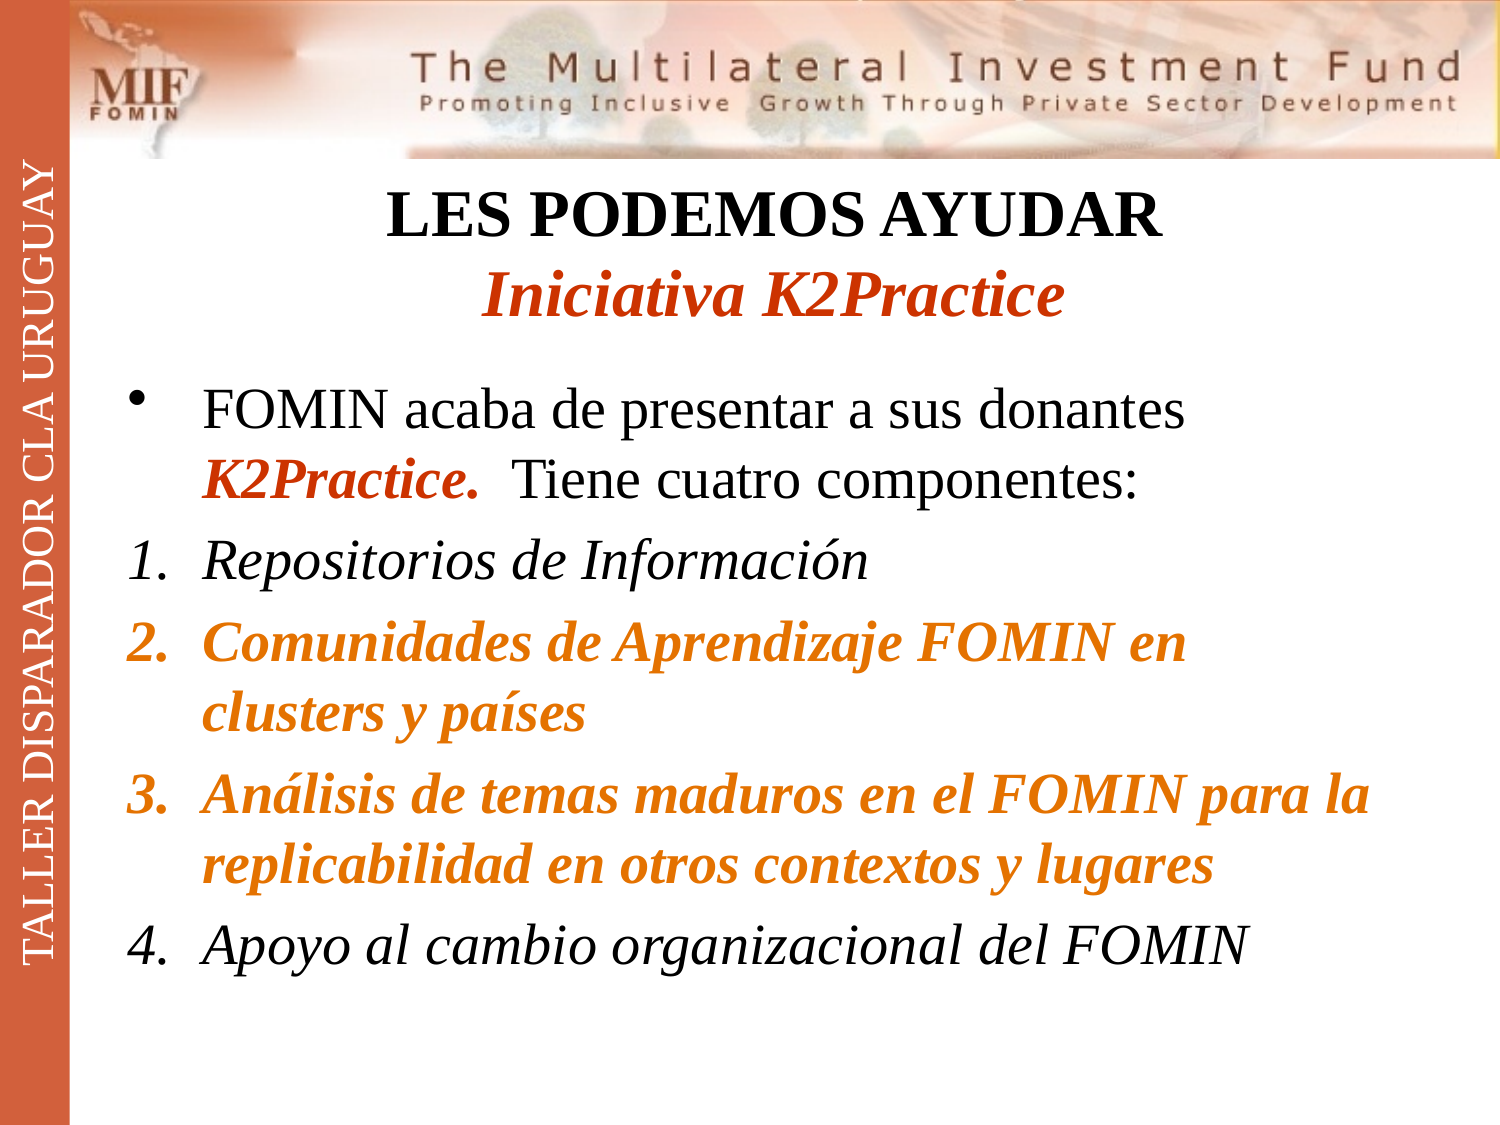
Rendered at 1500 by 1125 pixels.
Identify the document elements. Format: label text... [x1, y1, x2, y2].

text_box LES PODEMOS AYUDAR Iniciativa K2Practice [174, 174, 1375, 325]
text_box TALLER DISPARADOR CLA URUGUAY [0, 0, 70, 1125]
text_box FOMIN acaba de presentar a sus donantes K2Practice. Tiene cuatro componentes: Repositorios de Información Comunidades de Aprendizaje FOMIN en clusters y países Análisis de temas maduros en el FOMIN para la replicabilidad en otros contextos y lugares Apoyo al cambio organizacional del FOMIN [112, 362, 1388, 1038]
picture [62, 0, 1500, 160]
